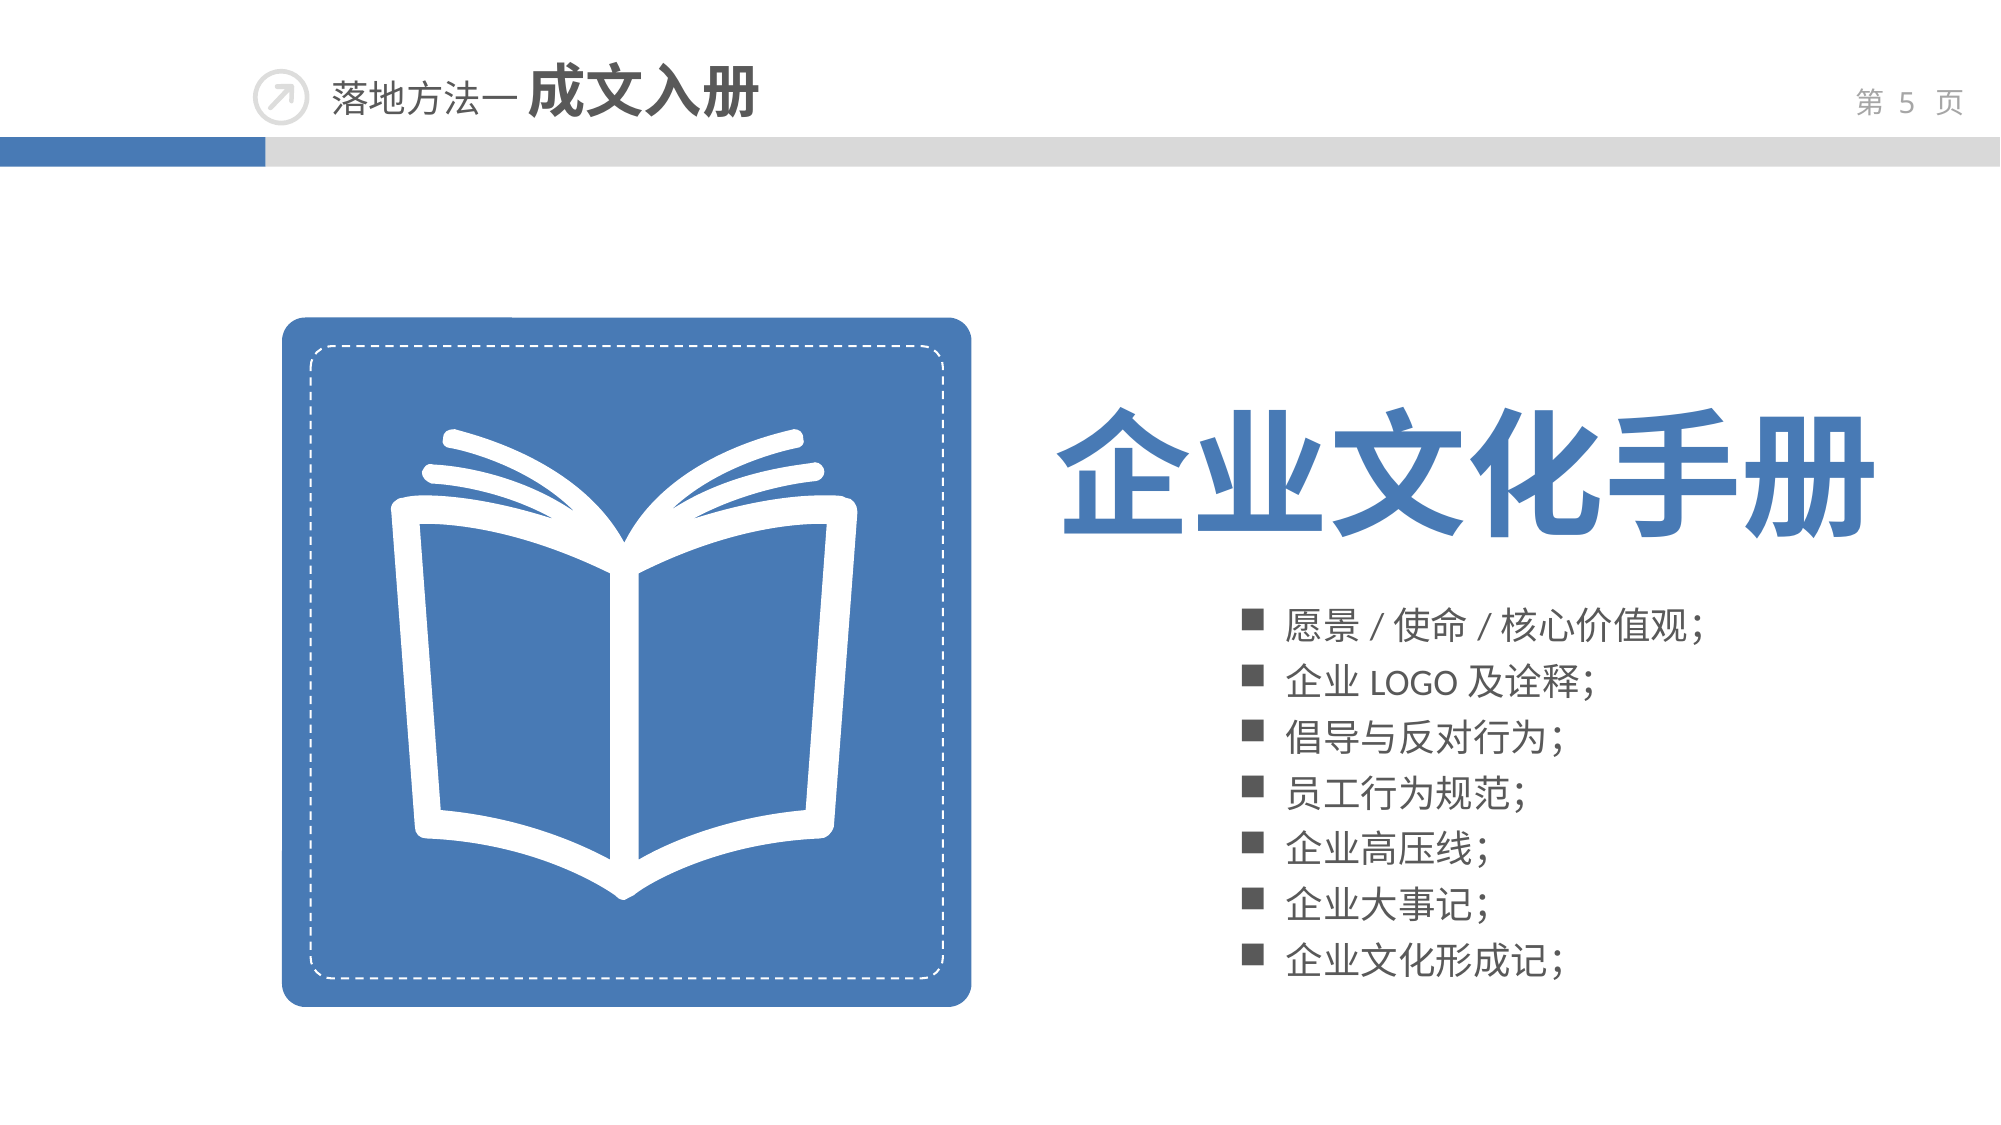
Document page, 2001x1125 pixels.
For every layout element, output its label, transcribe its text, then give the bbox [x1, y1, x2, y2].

text_box 企业文化手册 [1039, 380, 1895, 561]
text_box [390, 429, 858, 901]
text_box 愿景/使命/核心价值观； 企业LOGO及诠释； 倡导与反对行为； 员工行为规范； 企业高压线； 企业大事记； 企业文化形成记； [1224, 590, 1710, 990]
